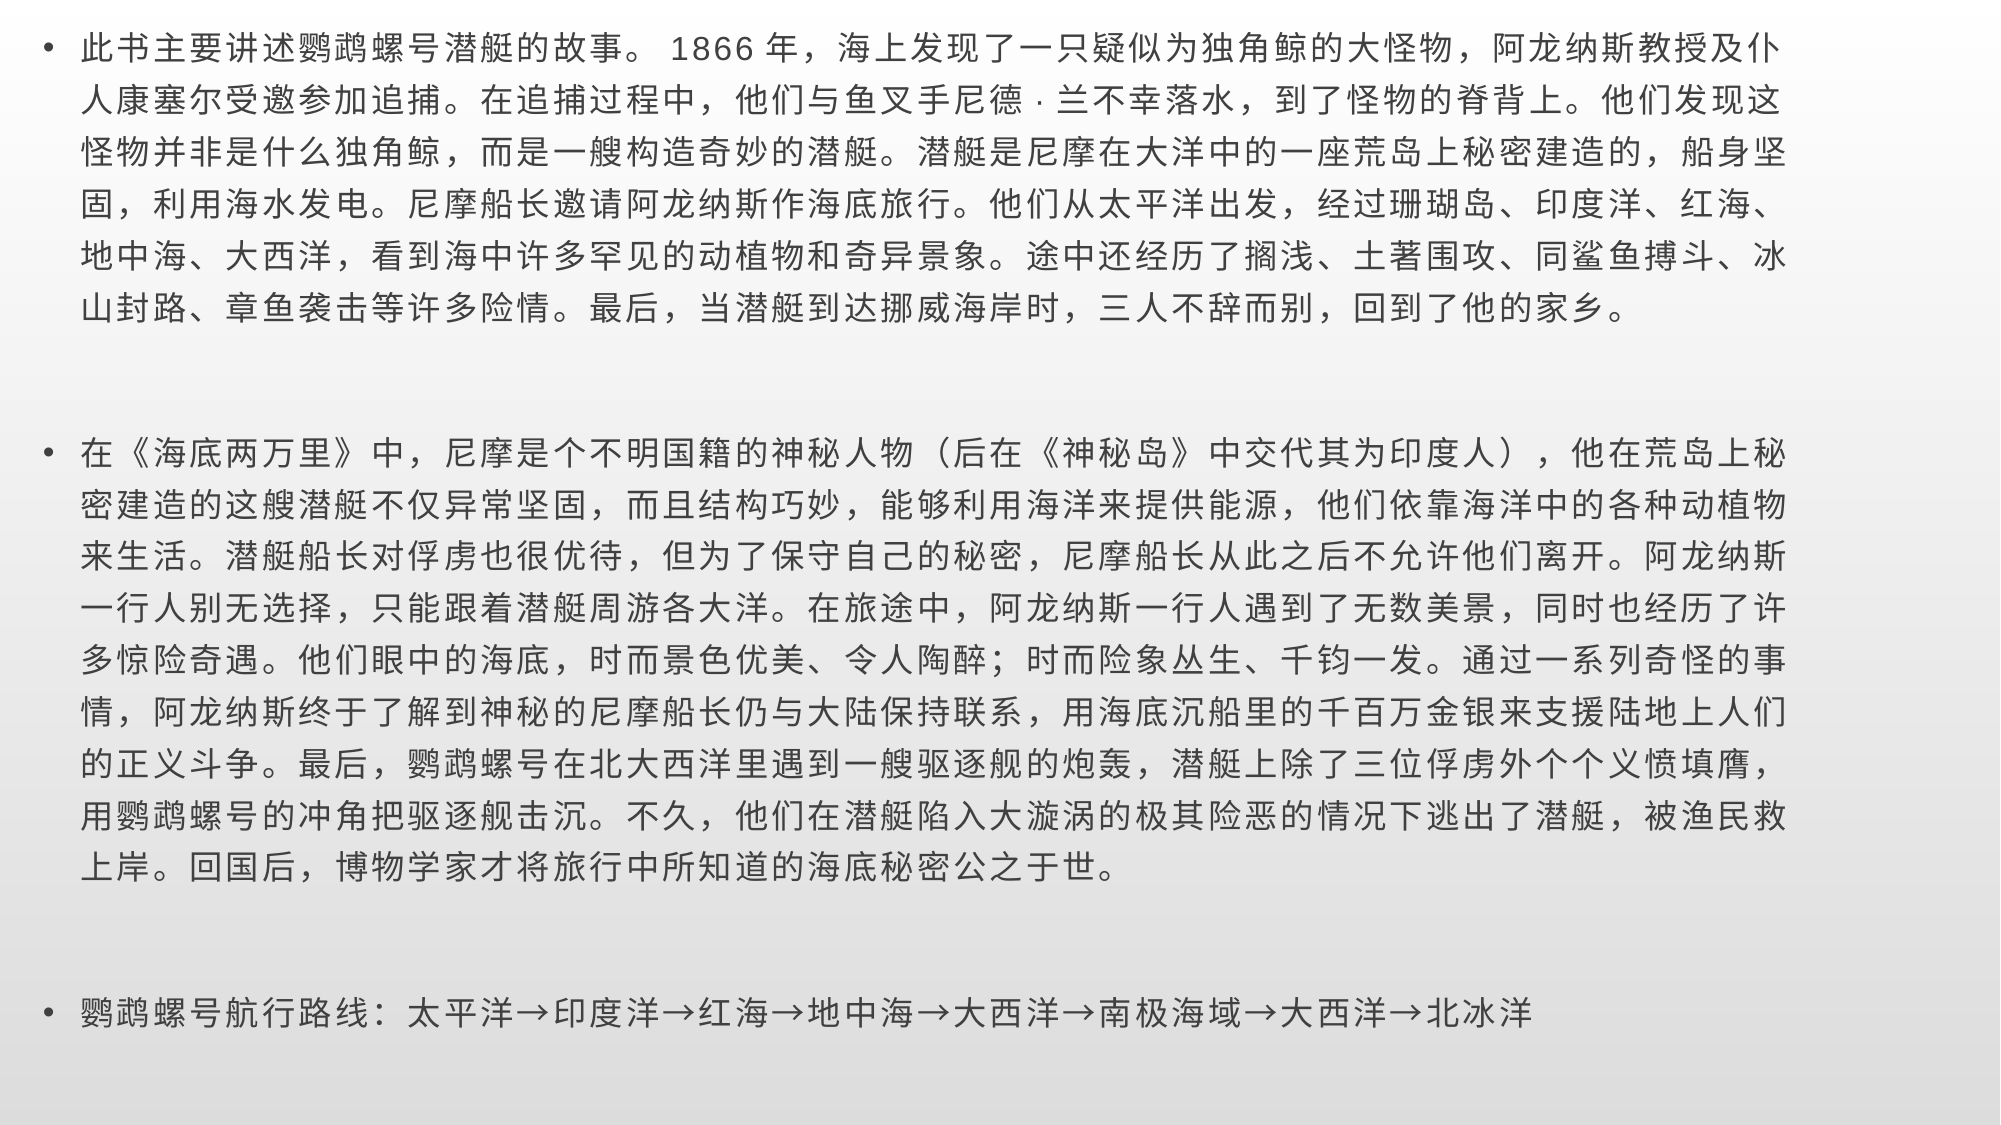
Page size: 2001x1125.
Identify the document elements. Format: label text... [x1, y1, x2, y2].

list 此书主要讲述鹦鹉螺号潜艇的故事。1866年，海上发现了一只疑似为独角鲸的大怪物，阿龙纳斯教授及仆人康塞尔受邀参加追捕。在追捕过程中，他们与鱼叉手尼德·兰不幸落水，到了怪物的脊背上。他们发现这怪物并非是什么独角鲸，而是一艘构造奇妙的潜艇。潜艇是尼摩在大洋中的一座荒岛上秘密建造的，船身坚固，利用海水发电。尼摩船长邀请阿龙纳斯作海底旅行。他们从太平洋出发，经过珊瑚岛、印度洋、红海、地中海、大西洋，看到海中许多罕见的动植物和奇异景象。途中还经历了搁浅、土著围攻、同鲨鱼搏斗、冰山封路、章鱼袭击等许多险情。最后，当潜艇到达挪威海岸时，三人不辞而别，回到了他的家乡。 在《海底两万里》中，尼摩是个不明国籍的神秘人物（后在《神秘岛》中交代其为印度人），他在荒岛上秘密建造的这艘潜艇不仅异常坚固，而且结构巧妙，能够利用海洋来提供能源，他们依靠海洋中的各种动植物来生活。潜艇船长对俘虏也很优待，但为了保守自己的秘密，尼摩船长从此之后不允许他们离开。阿龙纳斯一行人别无选择，只能跟着潜艇周游各大洋。在旅途中，阿龙纳斯一行人遇到了无数美景，同时也经历了许多惊险奇遇。他们眼中的海底，时而景色优美、令人陶醉；时而险象丛生、千钧一发。通过一系列奇怪的事情，阿龙纳斯终于了解到神秘的尼摩船长仍与大陆保持联系，用海底沉船里的千百万金银来支援陆地上人们的正义斗争。最后，鹦鹉螺号在北大西洋里遇到一艘驱逐舰的炮轰，潜艇上除了三位俘虏外个个义愤填膺，用鹦鹉螺号的冲角把驱逐舰击沉。不久，他们在潜艇陷入大漩涡的极其险恶的情况下逃出了潜艇，被渔民救上岸。回国后，博物学家才将旅行中所知道的海底秘密公之于世。 鹦鹉螺号航行路线：太平洋→印度洋→红海→地中海→大西洋→南极海域→大西洋→北冰洋 [26, 15, 1807, 843]
